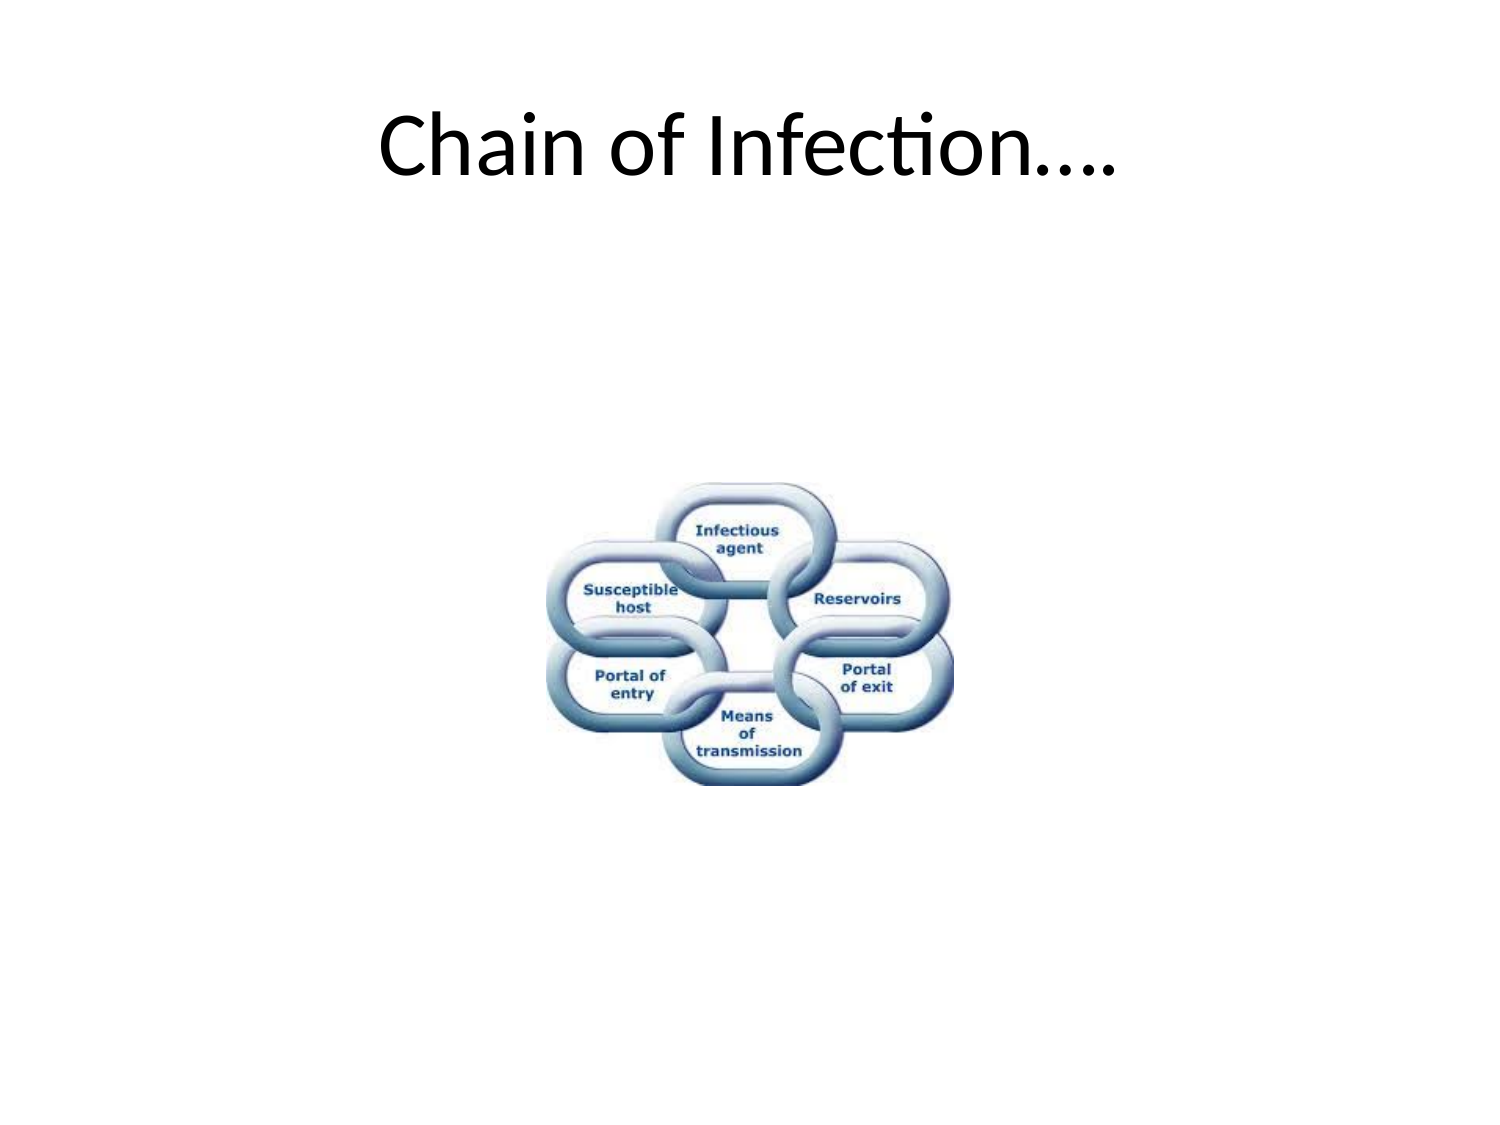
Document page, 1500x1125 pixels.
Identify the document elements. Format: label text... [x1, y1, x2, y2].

title Chain of Infection…. [75, 45, 1425, 233]
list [546, 481, 954, 786]
